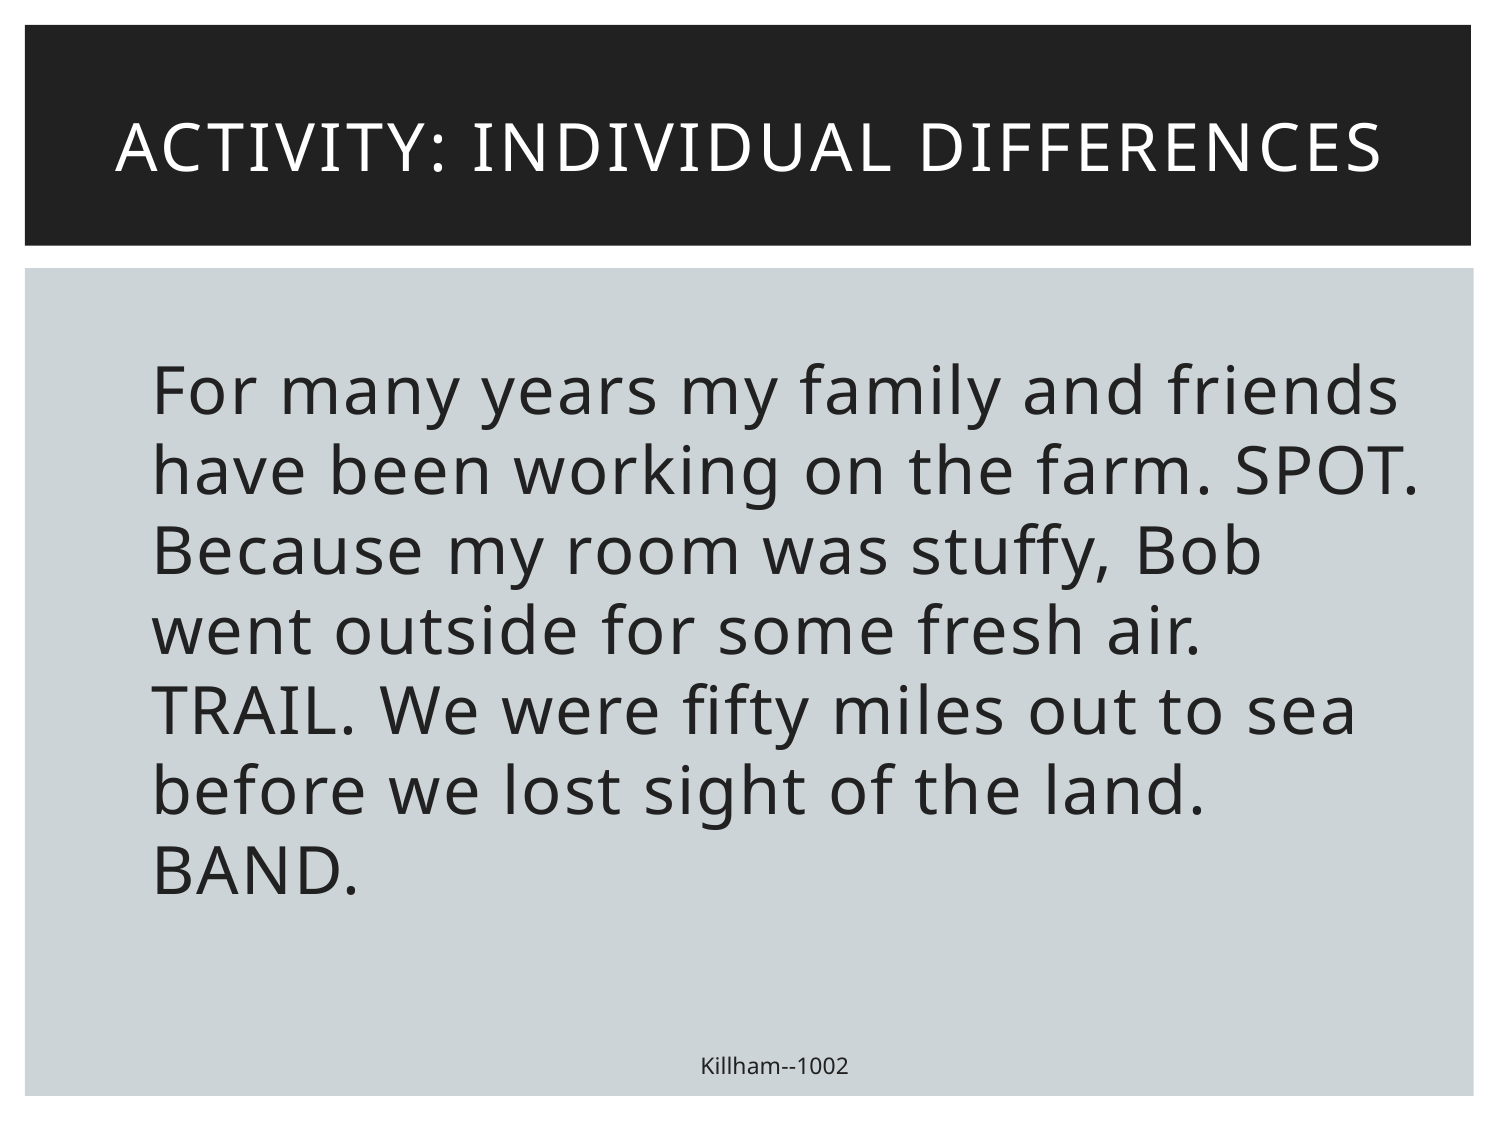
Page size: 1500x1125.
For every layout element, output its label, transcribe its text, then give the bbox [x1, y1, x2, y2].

footer Killham--1002 [500, 1042, 1050, 1088]
list For many years my family and friends have been working on the farm. SPOT. Because my room was stuffy, Bob went outside for some fresh air. TRAIL. We were fifty miles out to sea before we lost sight of the land. BAND. [62, 281, 1442, 1005]
title Activity: Individual Differences [62, 58, 1438, 232]
